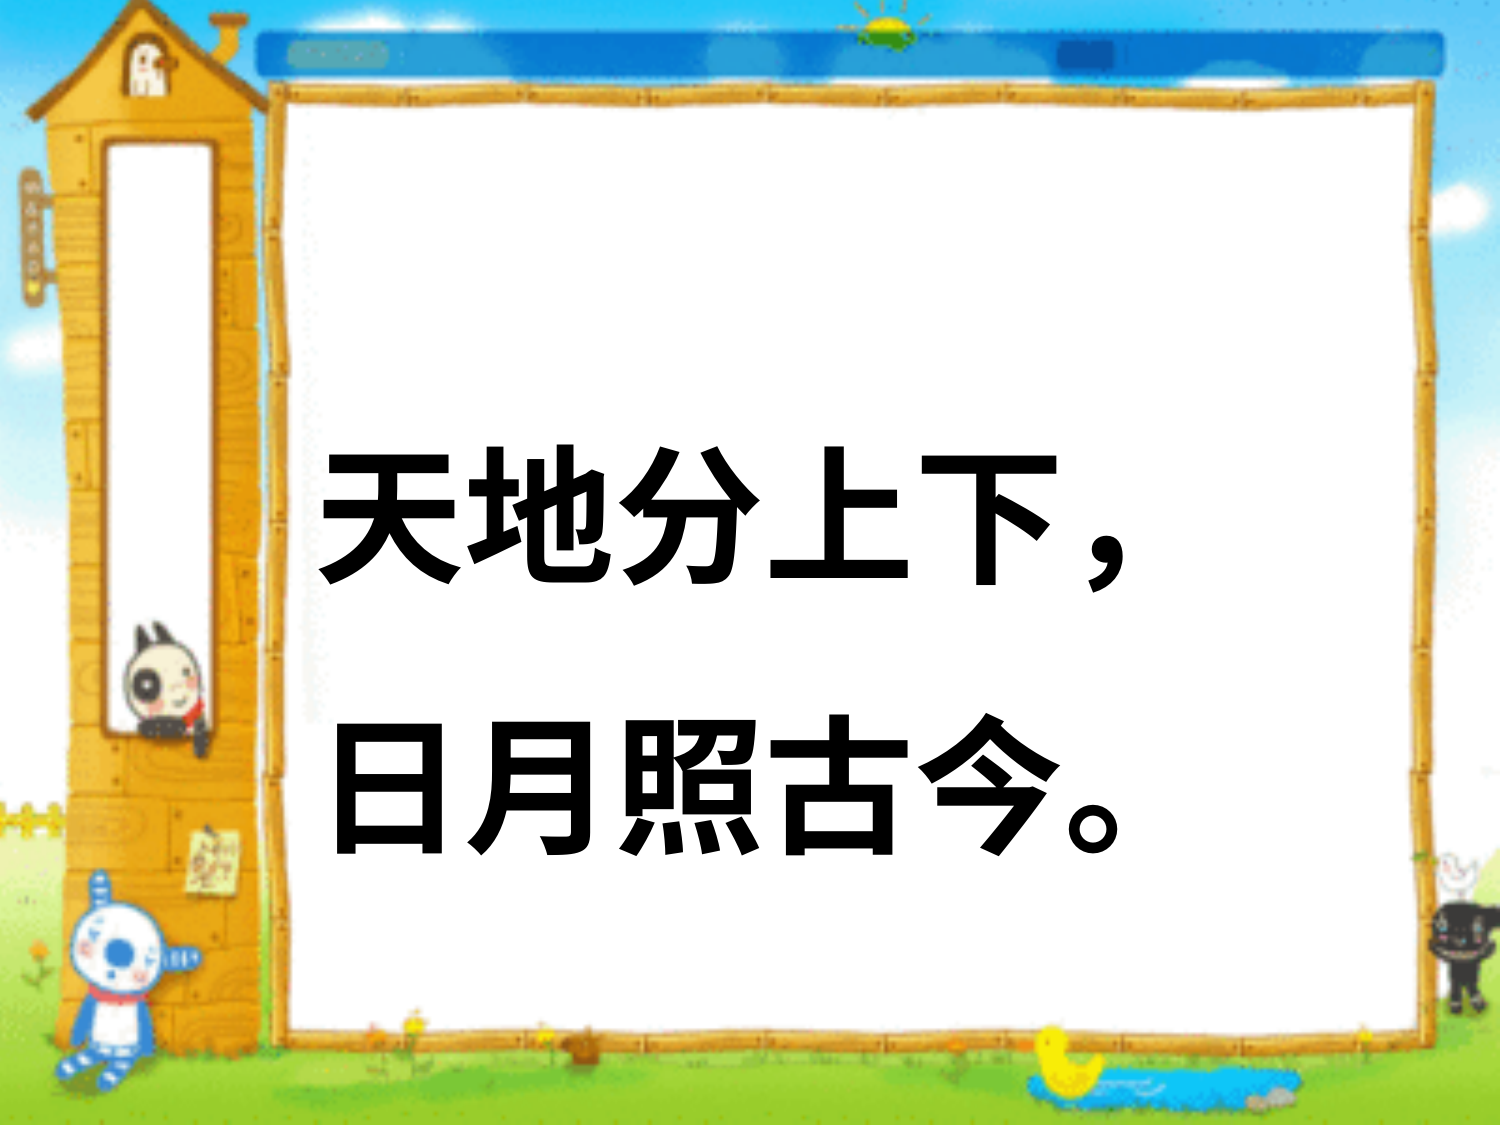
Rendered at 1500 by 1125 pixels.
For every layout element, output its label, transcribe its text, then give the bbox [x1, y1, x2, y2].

picture [0, 0, 1500, 1125]
text_box 天地分上下， 日月照古今。 [299, 324, 1288, 880]
